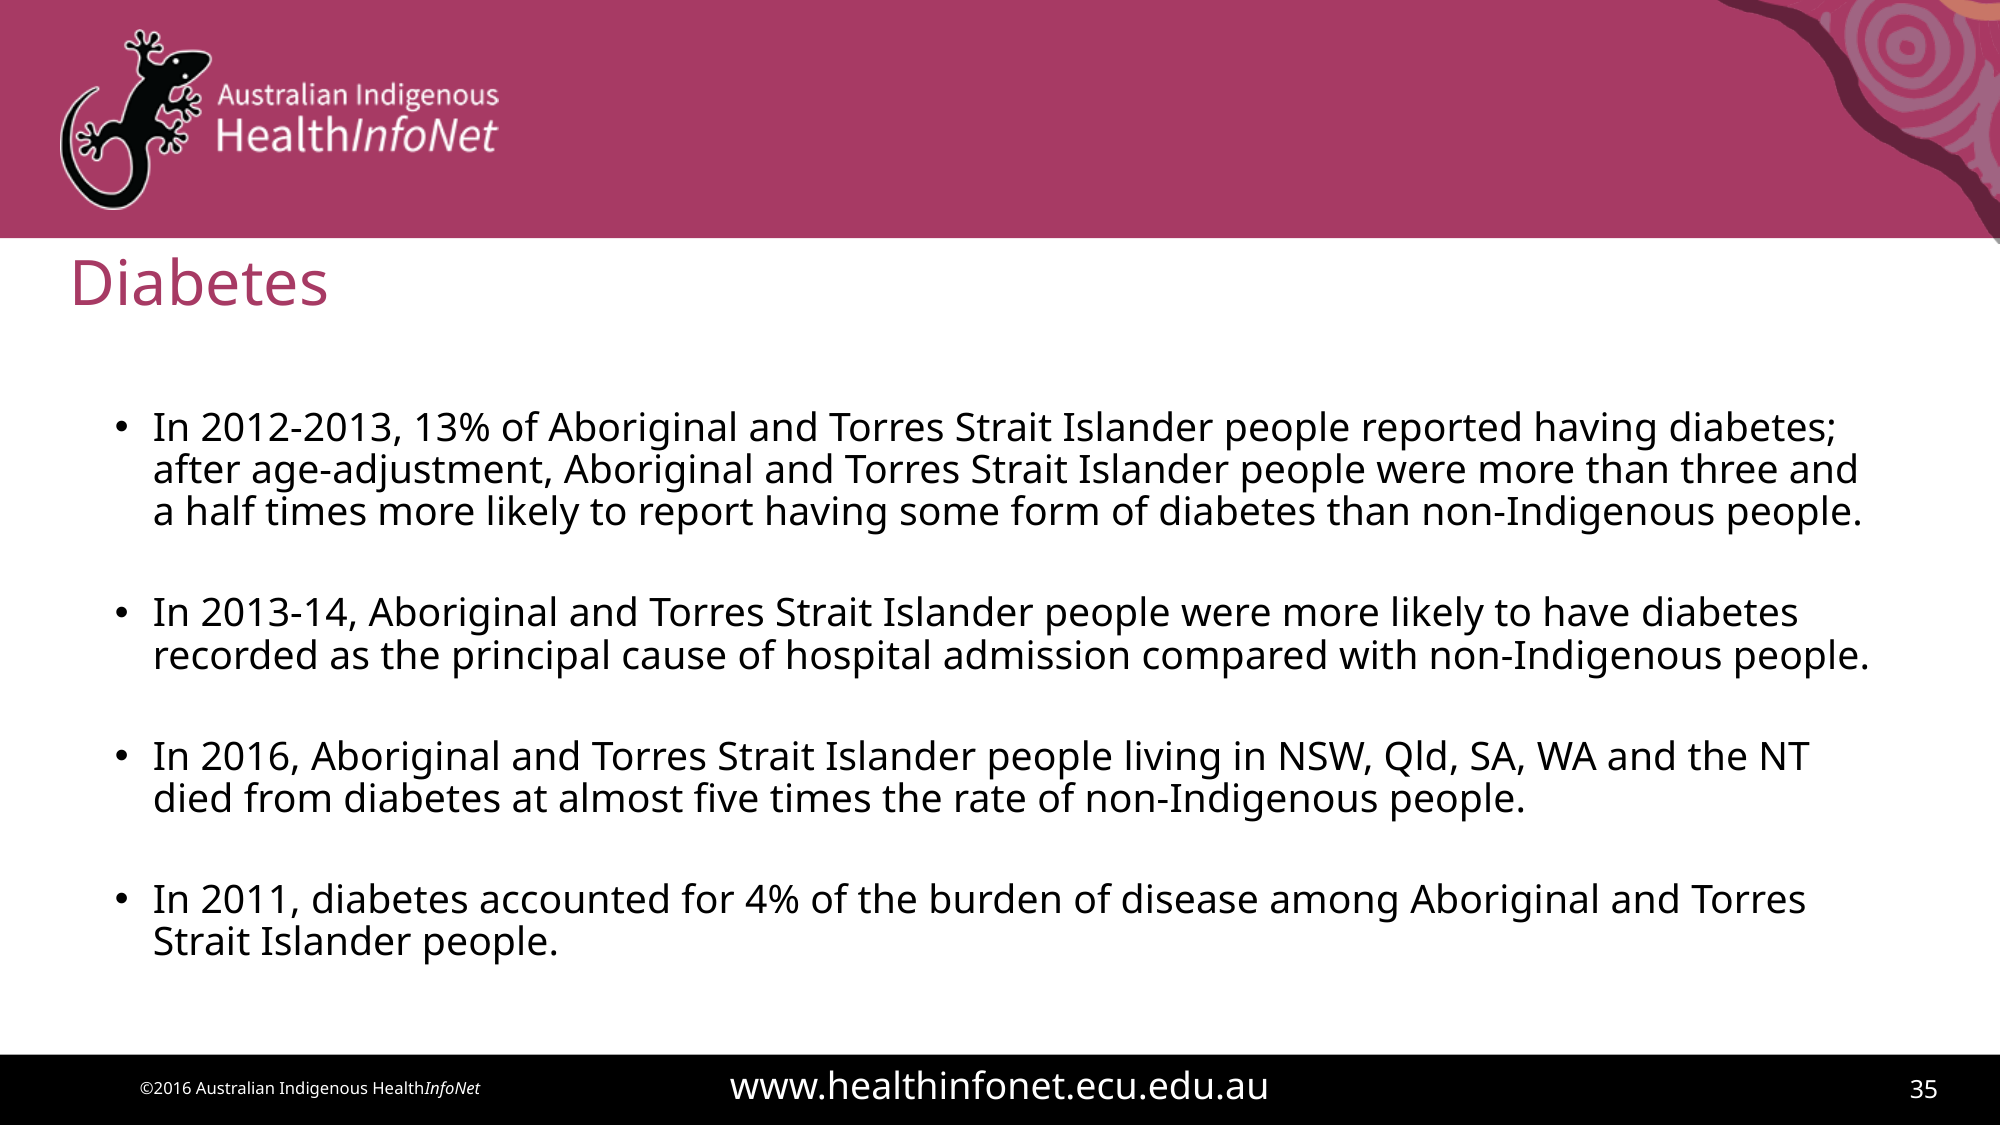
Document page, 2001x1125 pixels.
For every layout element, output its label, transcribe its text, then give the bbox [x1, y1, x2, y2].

picture [60, 29, 499, 210]
title Diabetes [55, 243, 1945, 327]
picture [1673, 0, 2000, 279]
list In 2012-2013, 13% of Aboriginal and Torres Strait Islander people reported having diabetes; after age-adjustment, Aboriginal and Torres Strait Islander people were more than three and a half times more likely to report having some form of diabetes than non-Indigenous people. In 2013-14, Aboriginal and Torres Strait Islander people were more likely to have diabetes recorded as the principal cause of hospital admission compared with non-Indigenous people. In 2016, Aboriginal and Torres Strait Islander people living in NSW, Qld, SA, WA and the NT died from diabetes at almost five times the rate of non-Indigenous people. In 2011, diabetes accounted for 4% of the burden of disease among Aboriginal and Torres Strait Islander people. [99, 399, 1900, 1050]
